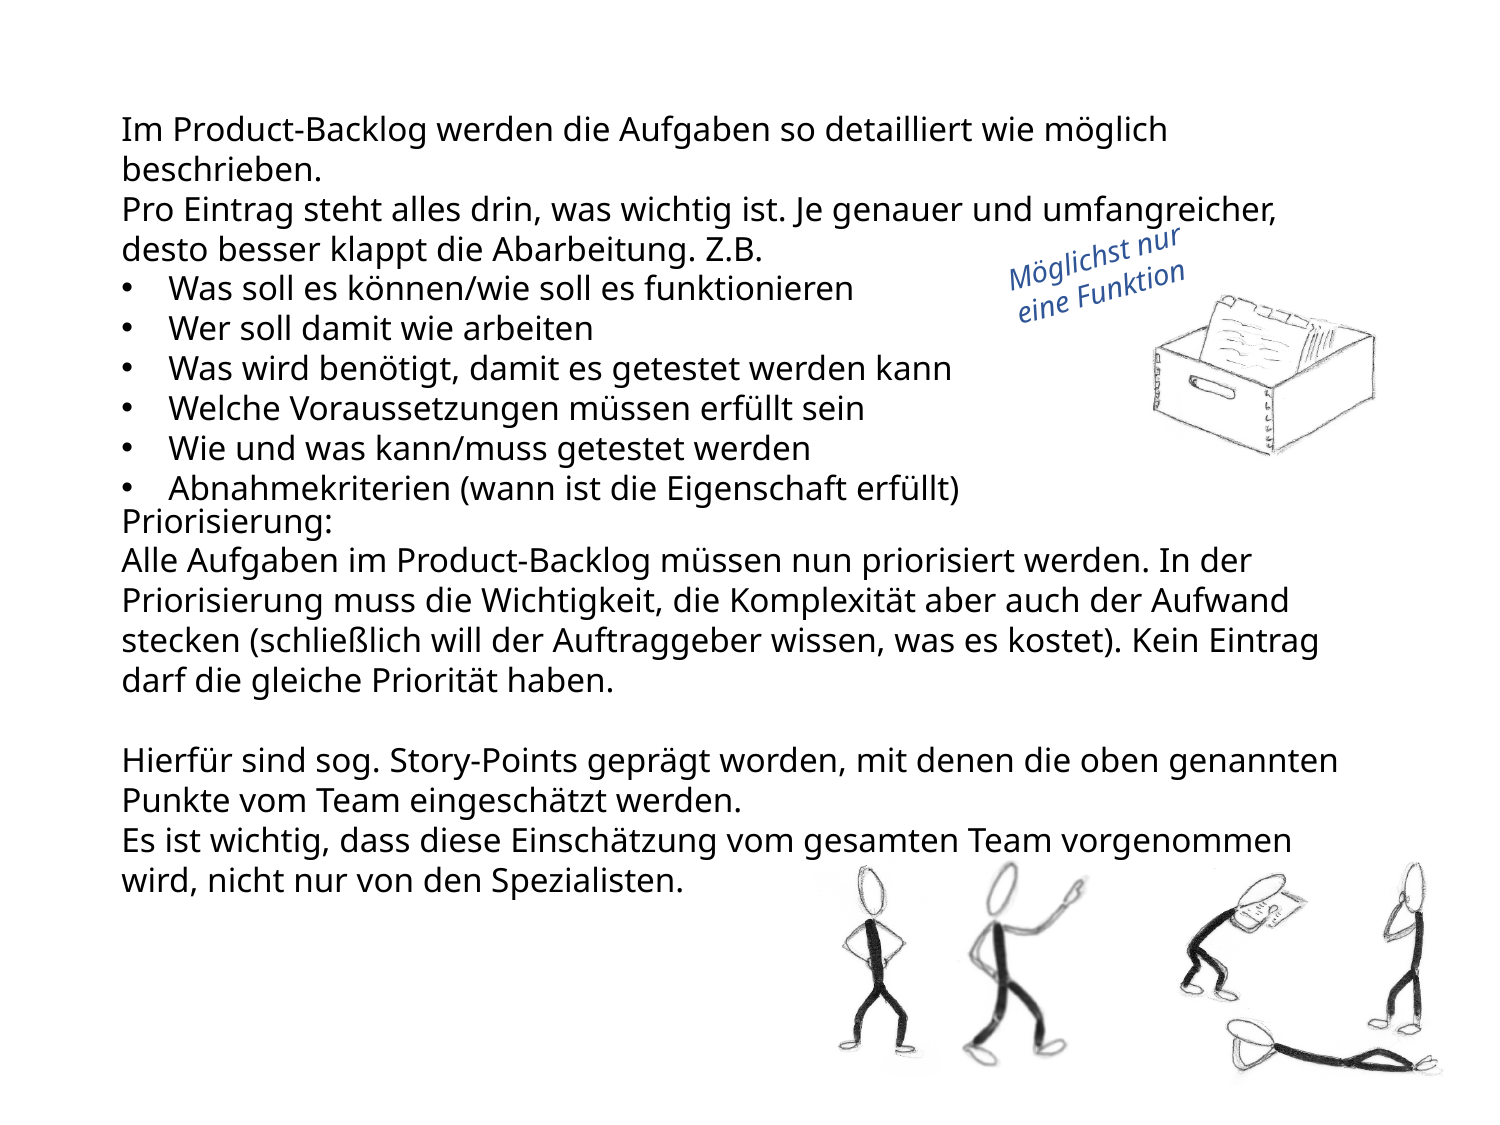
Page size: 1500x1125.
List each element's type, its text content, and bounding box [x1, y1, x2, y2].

picture [1140, 289, 1388, 461]
text_box Im Product-Backlog werden die Aufgaben so detailliert wie möglich beschrieben. Pro Eintrag steht alles drin, was wichtig ist. Je genauer und umfangreicher, desto besser klappt die Abarbeitung. Z.B. Was soll es können/wie soll es funktionieren Wer soll damit wie arbeiten Was wird benötigt, damit es getestet werden kann Welche Voraussetzungen müssen erfüllt sein Wie und was kann/muss getestet werden Abnahmekriterien (wann ist die Eigenschaft erfüllt) [106, 100, 1366, 492]
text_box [812, 851, 1453, 1086]
text_box Priorisierung: Alle Aufgaben im Product-Backlog müssen nun priorisiert werden. In der Priorisierung muss die Wichtigkeit, die Komplexität aber auch der Aufwand stecken (schließlich will der Auftraggeber wissen, was es kostet). Kein Eintrag darf die gleiche Priorität haben. Hierfür sind sog. Story-Points geprägt worden, mit denen die oben genannten Punkte vom Team eingeschätzt werden. Es ist wichtig, dass diese Einschätzung vom gesamten Team vorgenommen wird, nicht nur von den Spezialisten. [106, 492, 1366, 907]
text_box Möglichst nur eine Funktion [986, 194, 1247, 342]
